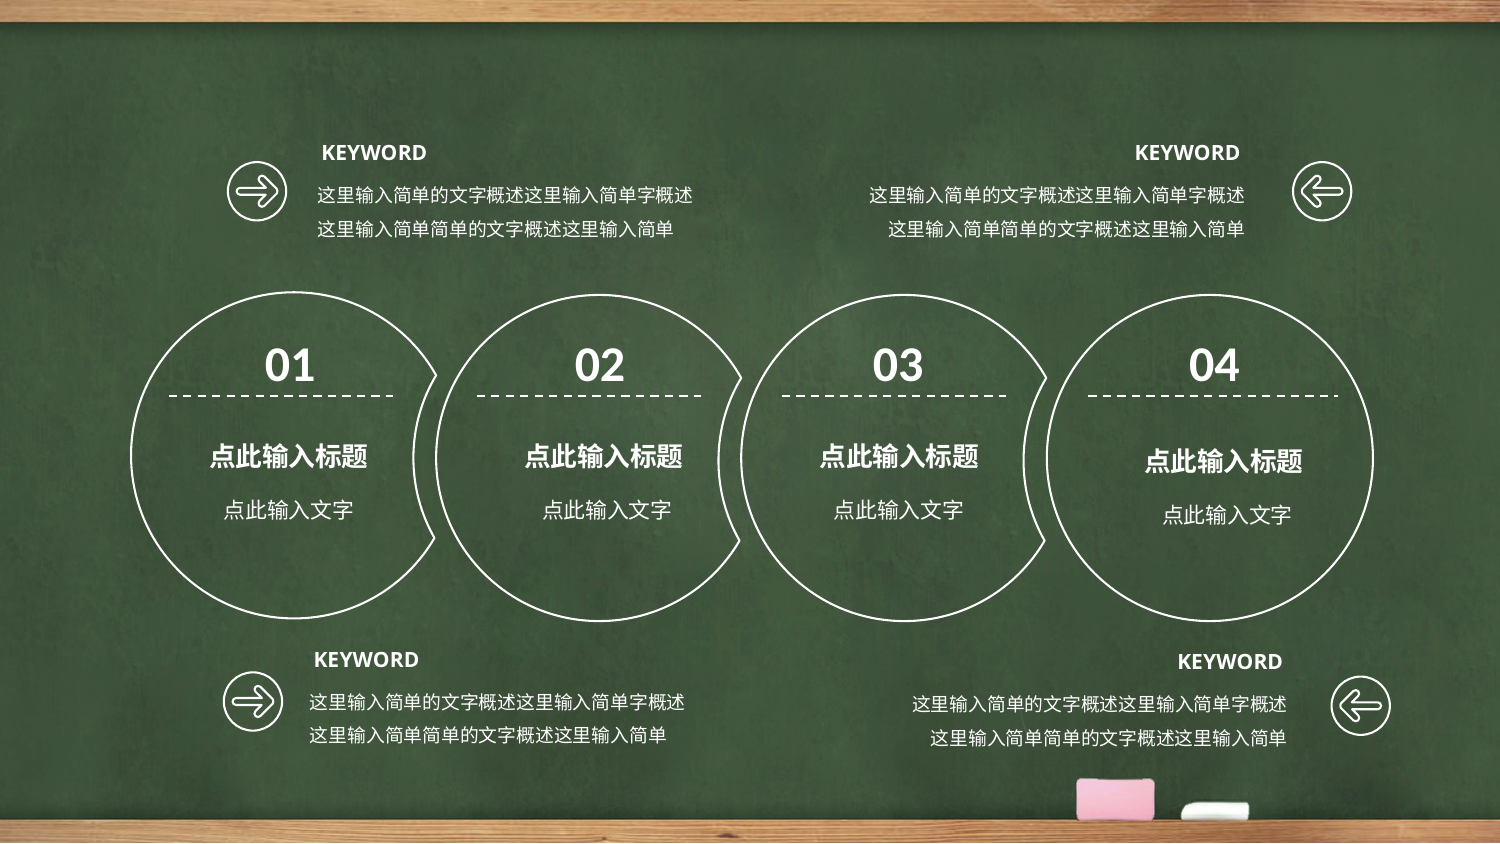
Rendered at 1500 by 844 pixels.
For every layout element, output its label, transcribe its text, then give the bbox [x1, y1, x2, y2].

text_box 点此输入文字 [455, 476, 746, 531]
text_box 这里输入简单的文字概述这里输入简单字概述这里输入简单简单的文字概述这里输入简单 [295, 671, 701, 754]
text_box [225, 160, 289, 223]
text_box [439, 297, 744, 624]
text_box [1329, 674, 1392, 737]
text_box [128, 294, 438, 504]
text_box 点此输入标题 [136, 416, 441, 476]
text_box [147, 531, 437, 621]
text_box 点此输入文字 [746, 476, 1052, 531]
text_box 点此输入标题 [746, 416, 1052, 476]
text_box 01 [249, 294, 331, 395]
text_box 点此输入标题 [1071, 421, 1376, 484]
text_box KEYWORD [306, 132, 443, 165]
text_box [221, 670, 285, 733]
text_box [258, 290, 330, 294]
text_box [756, 531, 1047, 624]
text_box 点此输入文字 [136, 476, 441, 531]
text_box 点此输入标题 [451, 416, 746, 479]
text_box 03 [858, 294, 939, 395]
picture [0, 0, 1500, 844]
text_box 这里输入简单的文字概述这里输入简单字概述这里输入简单简单的文字概述这里输入简单 [844, 165, 1260, 248]
text_box 04 [1174, 294, 1255, 395]
text_box KEYWORD [1162, 640, 1299, 674]
text_box [744, 296, 1049, 416]
text_box [1290, 160, 1354, 223]
text_box 02 [559, 294, 641, 395]
text_box [1050, 296, 1371, 624]
text_box KEYWORD [1119, 132, 1256, 165]
text_box 这里输入简单的文字概述这里输入简单字概述这里输入简单简单的文字概述这里输入简单 [891, 674, 1302, 757]
text_box 点此输入文字 [1075, 481, 1380, 536]
text_box 这里输入简单的文字概述这里输入简单字概述这里输入简单简单的文字概述这里输入简单 [303, 165, 709, 248]
text_box KEYWORD [298, 638, 435, 671]
